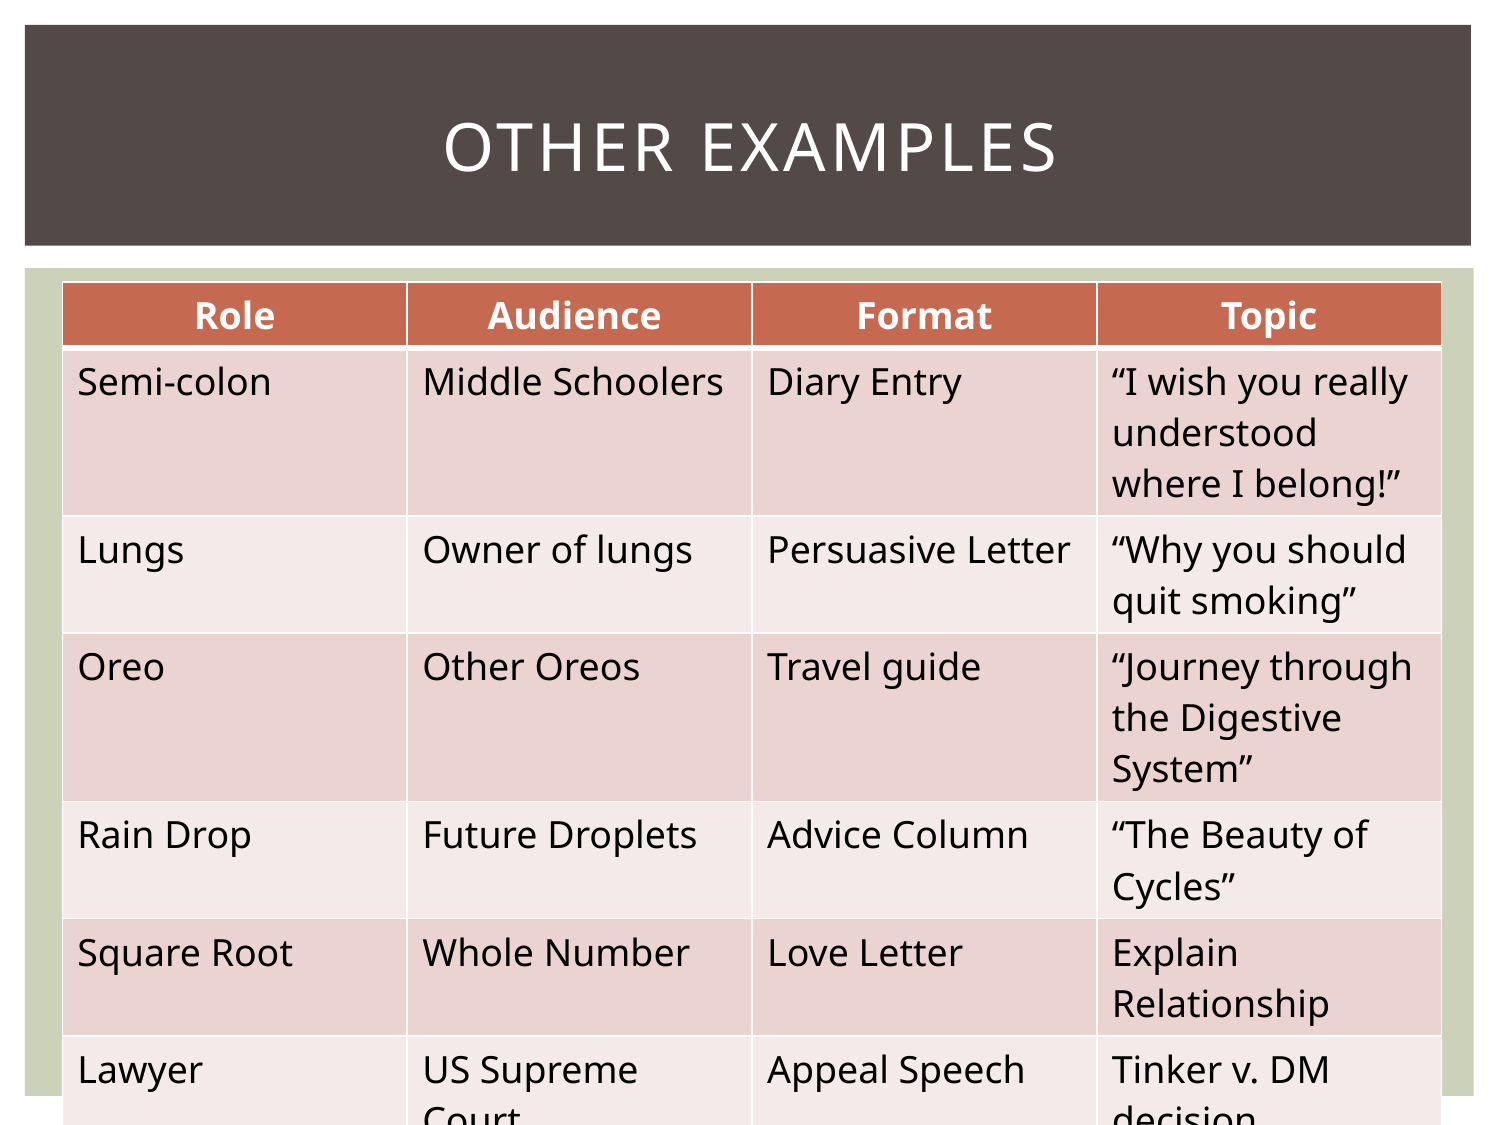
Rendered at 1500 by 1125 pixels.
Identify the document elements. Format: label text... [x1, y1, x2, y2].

table_cell Square Root [63, 919, 406, 1035]
table_cell “Journey through the Digestive System” [1098, 634, 1441, 801]
table_cell US Supreme Court [408, 1037, 751, 1125]
table_cell Oreo [63, 634, 406, 801]
table_cell Appeal Speech [753, 1037, 1096, 1125]
table_cell Persuasive Letter [753, 517, 1096, 632]
table_cell Love Letter [753, 919, 1096, 1035]
table_cell Explain Relationship [1098, 919, 1441, 1035]
table_cell Advice Column [753, 802, 1096, 918]
table_cell Future Droplets [408, 802, 751, 918]
table_cell Middle Schoolers [408, 351, 751, 515]
table_cell Rain Drop [63, 802, 406, 918]
table_header Format [753, 283, 1096, 345]
table_header Role [63, 283, 406, 345]
table_cell “The Beauty of Cycles” [1098, 802, 1441, 918]
table_cell Tinker v. DM decision [1098, 1037, 1441, 1125]
table_cell “I wish you really understood where I belong!” [1098, 351, 1441, 515]
table_cell Travel guide [753, 634, 1096, 801]
table_cell Semi-colon [63, 351, 406, 515]
table_cell Owner of lungs [408, 517, 751, 632]
table_cell Diary Entry [753, 351, 1096, 515]
table_cell Lawyer [63, 1037, 406, 1125]
title Other examples [62, 58, 1438, 232]
table_cell Other Oreos [408, 634, 751, 801]
table_header Topic [1098, 283, 1441, 345]
table_header Audience [408, 283, 751, 345]
table_cell “Why you should quit smoking” [1098, 517, 1441, 632]
table_cell Lungs [63, 517, 406, 632]
table_cell Whole Number [408, 919, 751, 1035]
